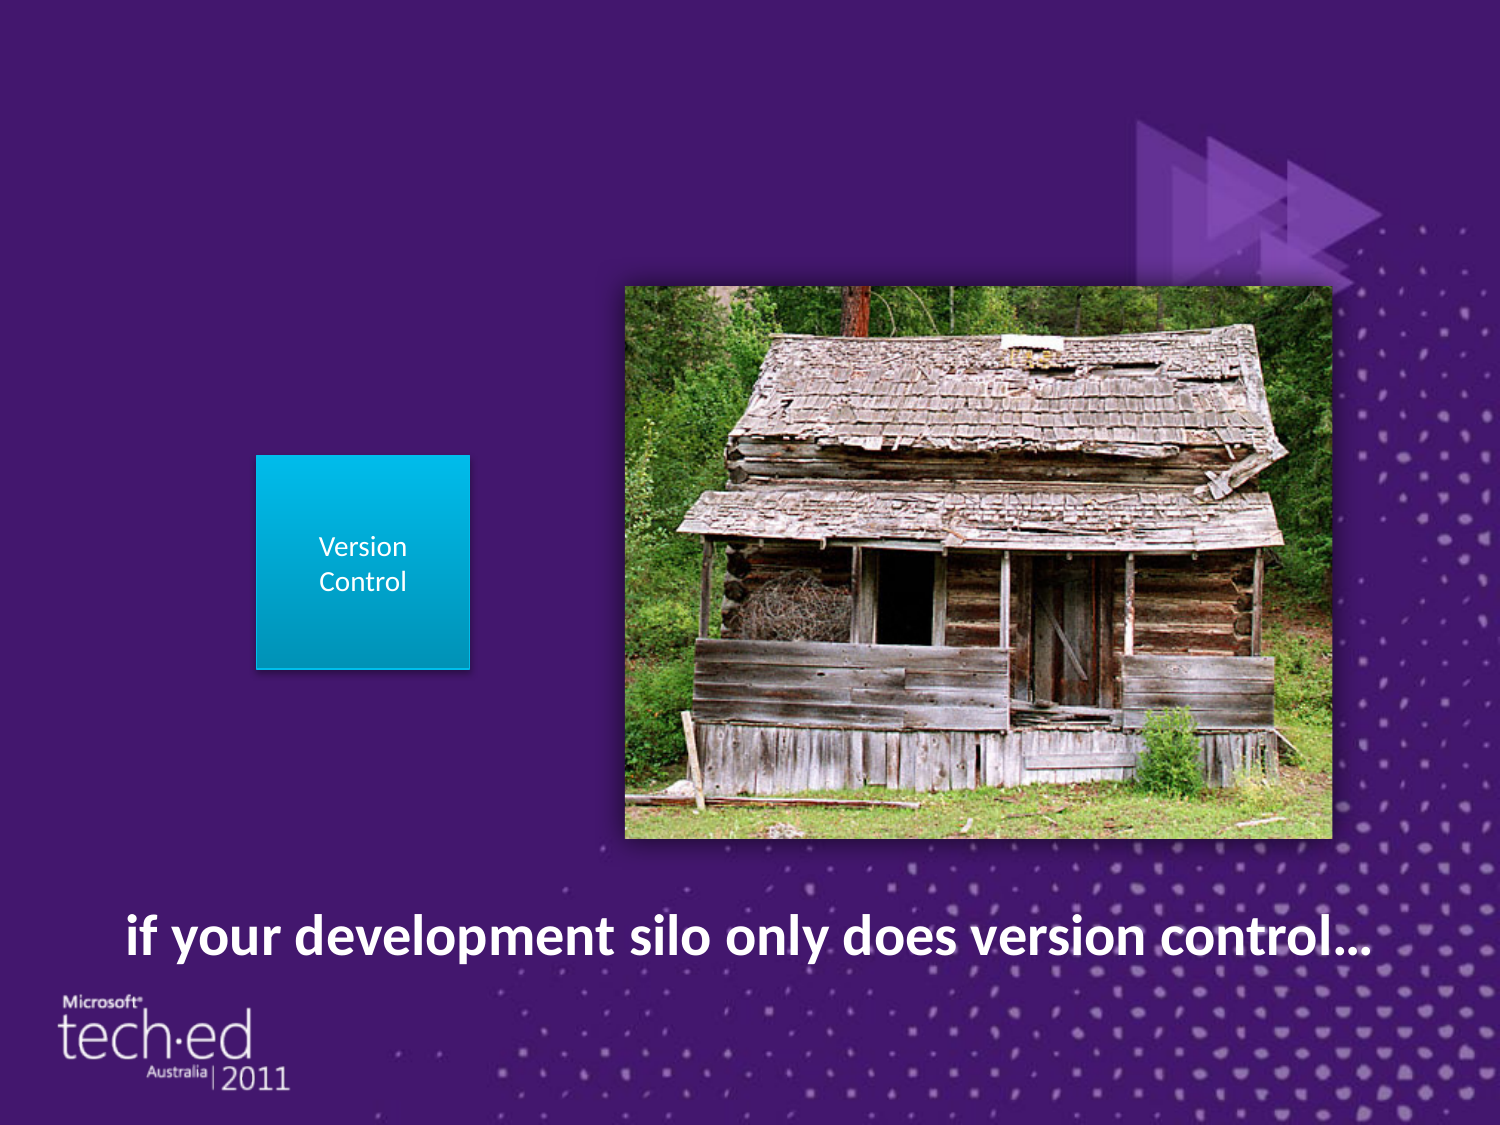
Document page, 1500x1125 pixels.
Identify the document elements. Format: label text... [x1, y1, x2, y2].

text_box if your development silo only does version control… [110, 889, 1390, 975]
text_box Version Control [256, 455, 470, 670]
picture [0, 0, 1500, 1125]
